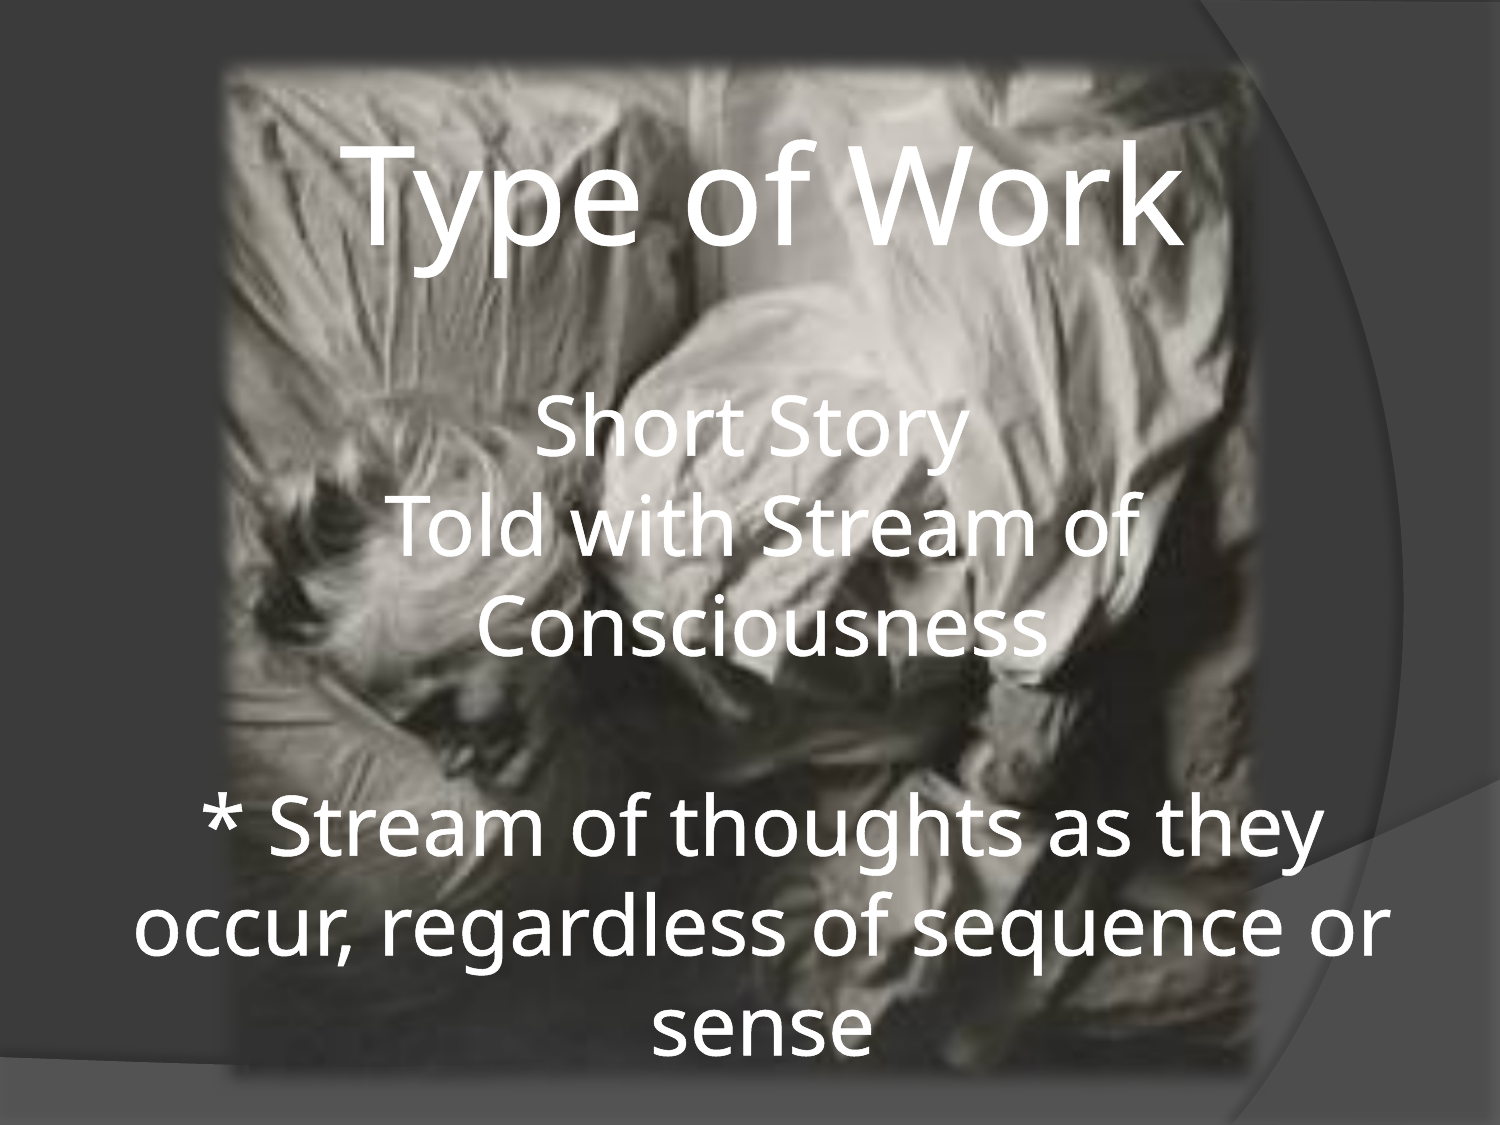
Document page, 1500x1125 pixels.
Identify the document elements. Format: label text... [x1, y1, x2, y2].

picture [212, 51, 1270, 1096]
text_box Type of Work Short Story Told with Stream of Consciousness * Stream of thoughts as they occur, regardless of sequence or sense [75, 99, 1450, 1125]
